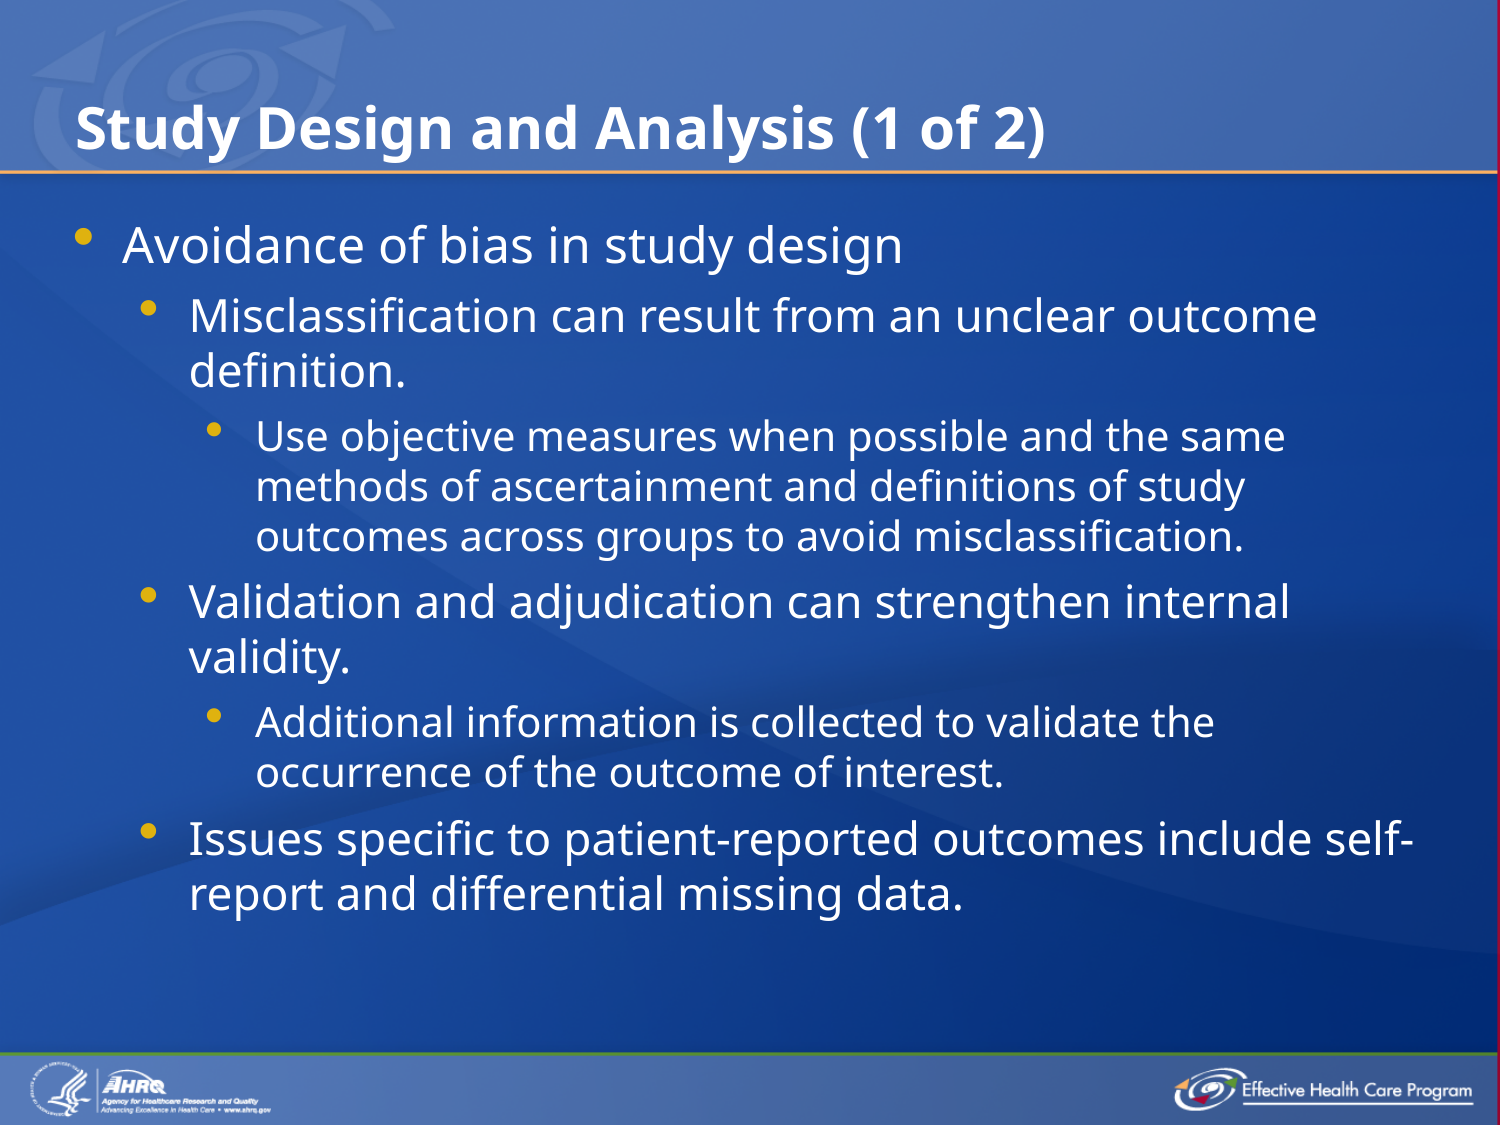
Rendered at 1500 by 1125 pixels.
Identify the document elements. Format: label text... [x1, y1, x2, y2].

title Study Design and Analysis (1 of 2) [75, 21, 1425, 163]
list Avoidance of bias in study design Misclassification can result from an unclear outcome definition. Use objective measures when possible and the same methods of ascertainment and definitions of study outcomes across groups to avoid misclassification. Validation and adjudication can strengthen internal validity. Additional information is collected to validate the occurrence of the outcome of interest. Issues specific to patient-reported outcomes include self-report and differential missing data. [75, 213, 1425, 1005]
picture [0, 0, 1500, 1125]
